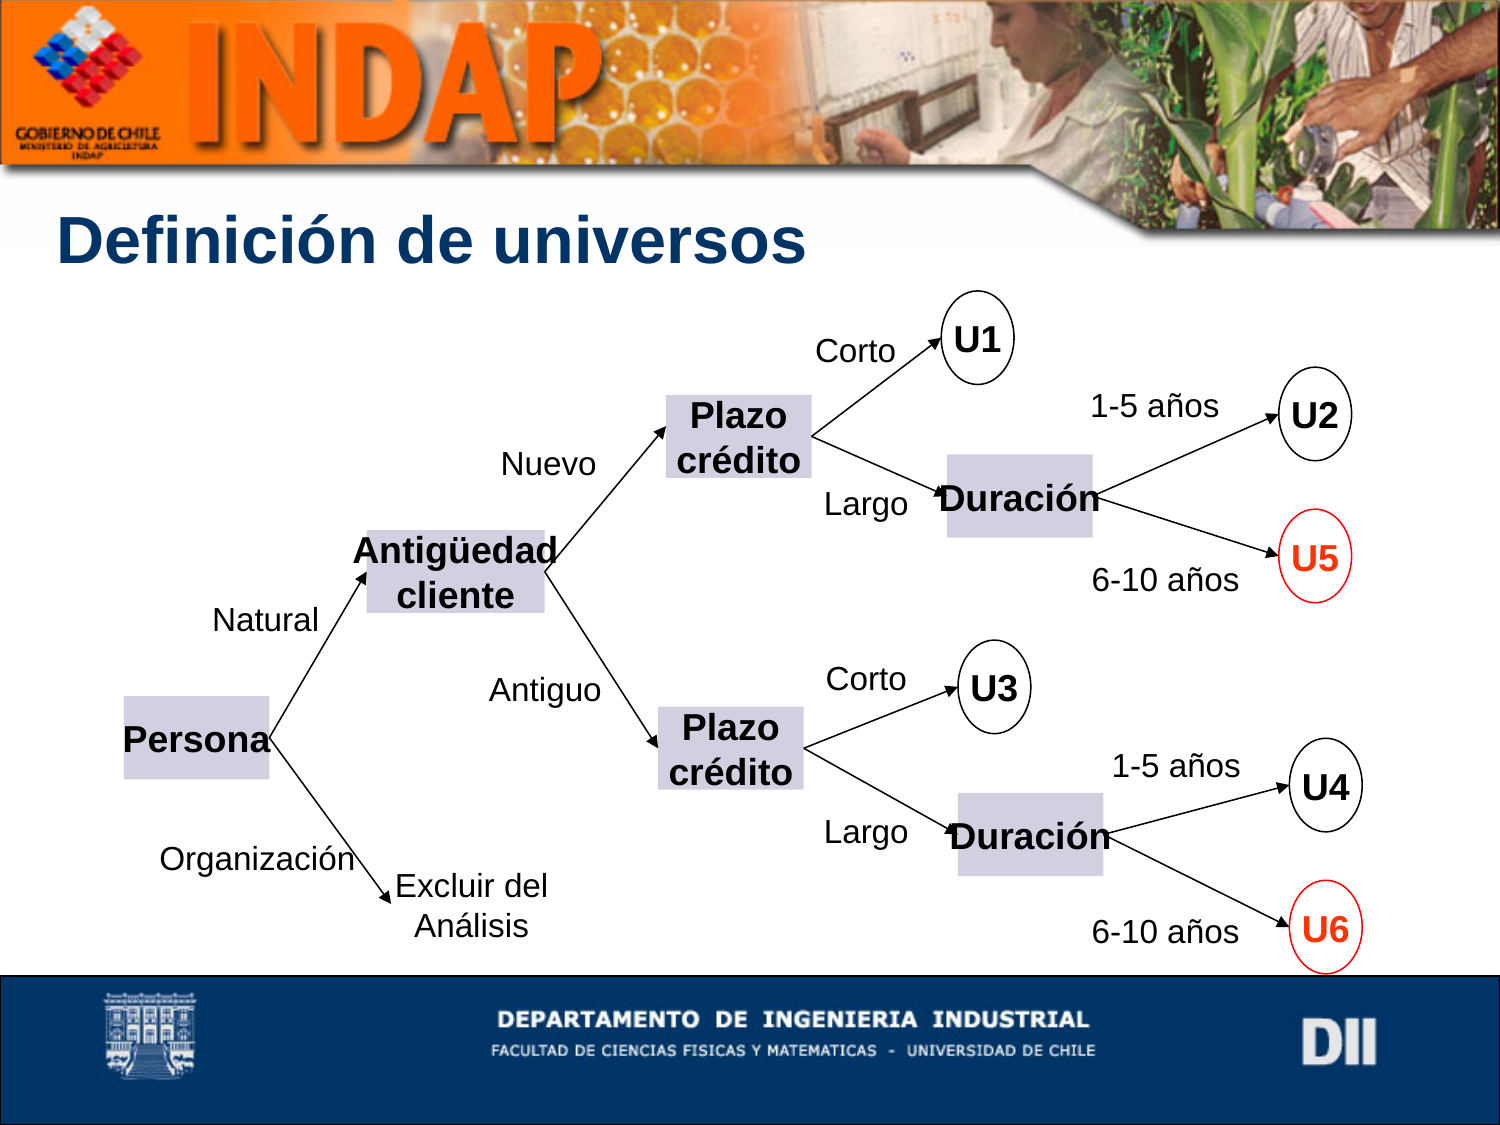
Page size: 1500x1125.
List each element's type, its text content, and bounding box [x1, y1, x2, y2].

picture [100, 987, 202, 1083]
picture [0, 0, 1500, 246]
picture [490, 999, 1100, 1064]
title Definición de universos [40, 172, 1126, 302]
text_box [123, 290, 1363, 977]
picture [1293, 1011, 1383, 1071]
